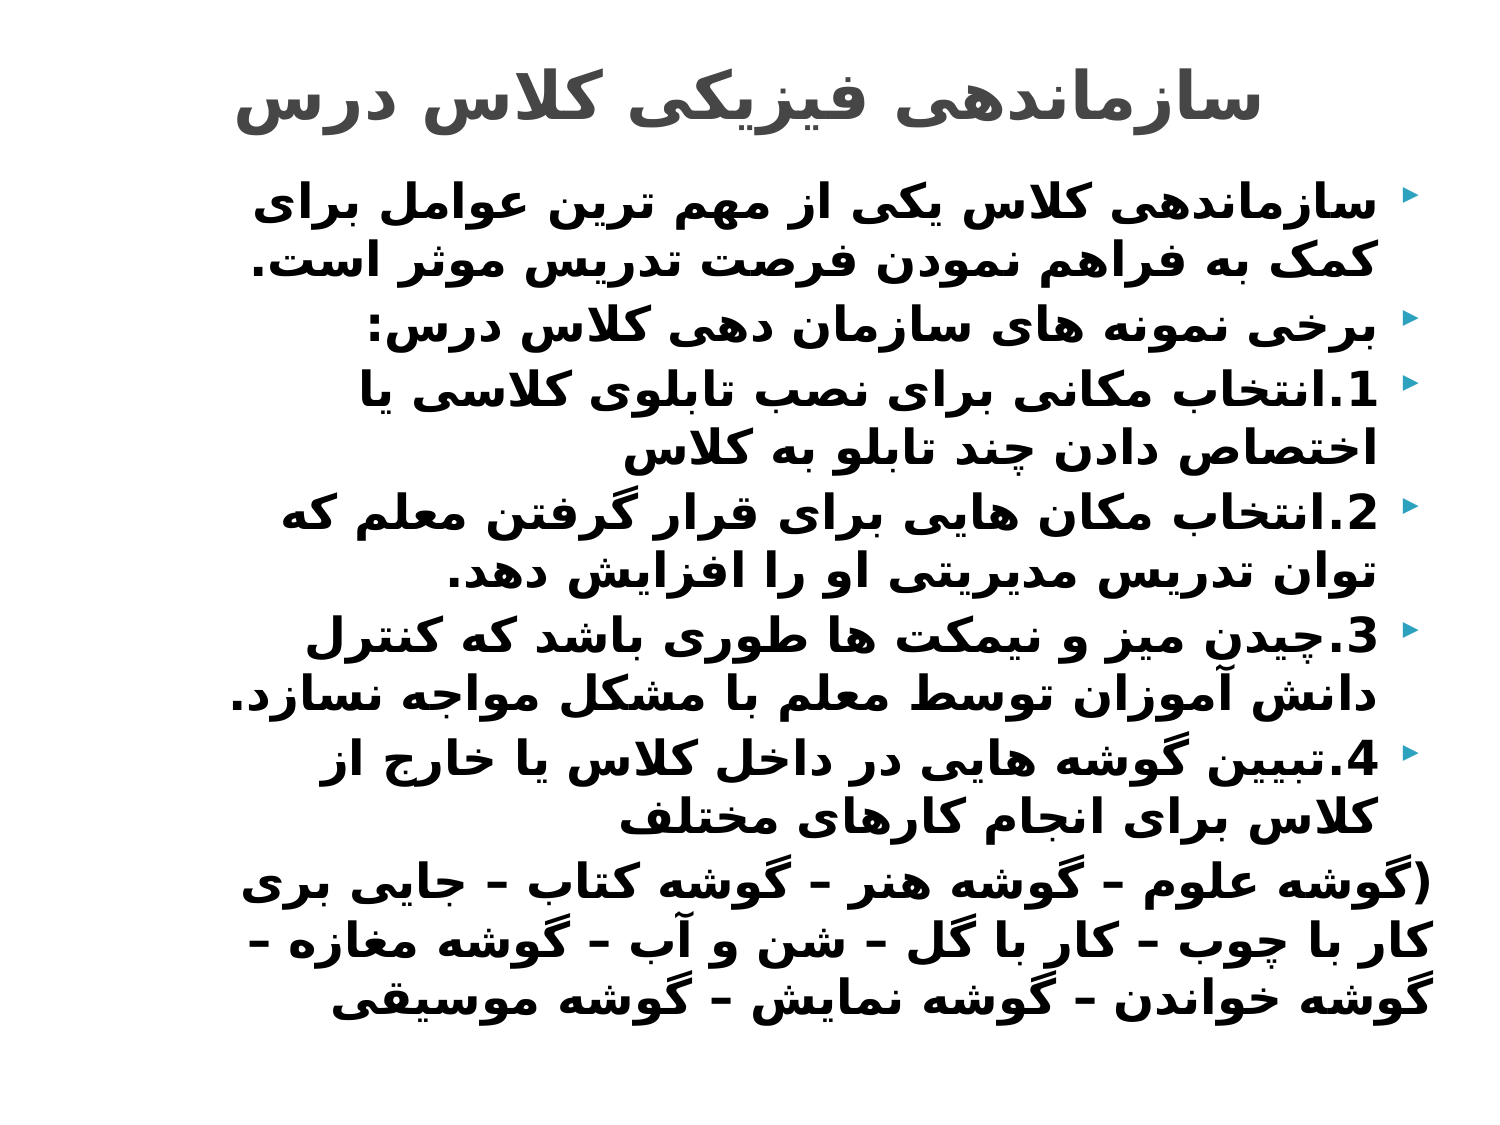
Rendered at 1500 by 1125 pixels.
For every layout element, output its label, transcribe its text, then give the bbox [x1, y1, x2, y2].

title سازماندهی فیزیکی کلاس درس [75, 45, 1425, 233]
list سازماندهی کلاس یکی از مهم ترین عوامل برای کمک به فراهم نمودن فرصت تدریس موثر است. برخی نمونه های سازمان دهی کلاس درس: 1. انتخاب مکانی برای نصب تابلوی کلاسی یا اختصاص دادن چند تابلو به کلاس 2. انتخاب مکان هایی برای قرار گرفتن معلم که توان تدریس مدیریتی او را افزایش دهد. 3. چیدن میز و نیمکت ها طوری باشد که کنترل دانش آموزان توسط معلم با مشکل مواجه نسازد. 4. تبیین گوشه هایی در داخل کلاس یا خارج از کلاس برای انجام کارهای مختلف (گوشه علوم – گوشه هنر – گوشه کتاب – جایی بری کار با چوب – کار با گل – شن و آب – گوشه مغازه – گوشه خواندن – گوشه نمایش – گوشه موسیقی [212, 162, 1450, 1050]
